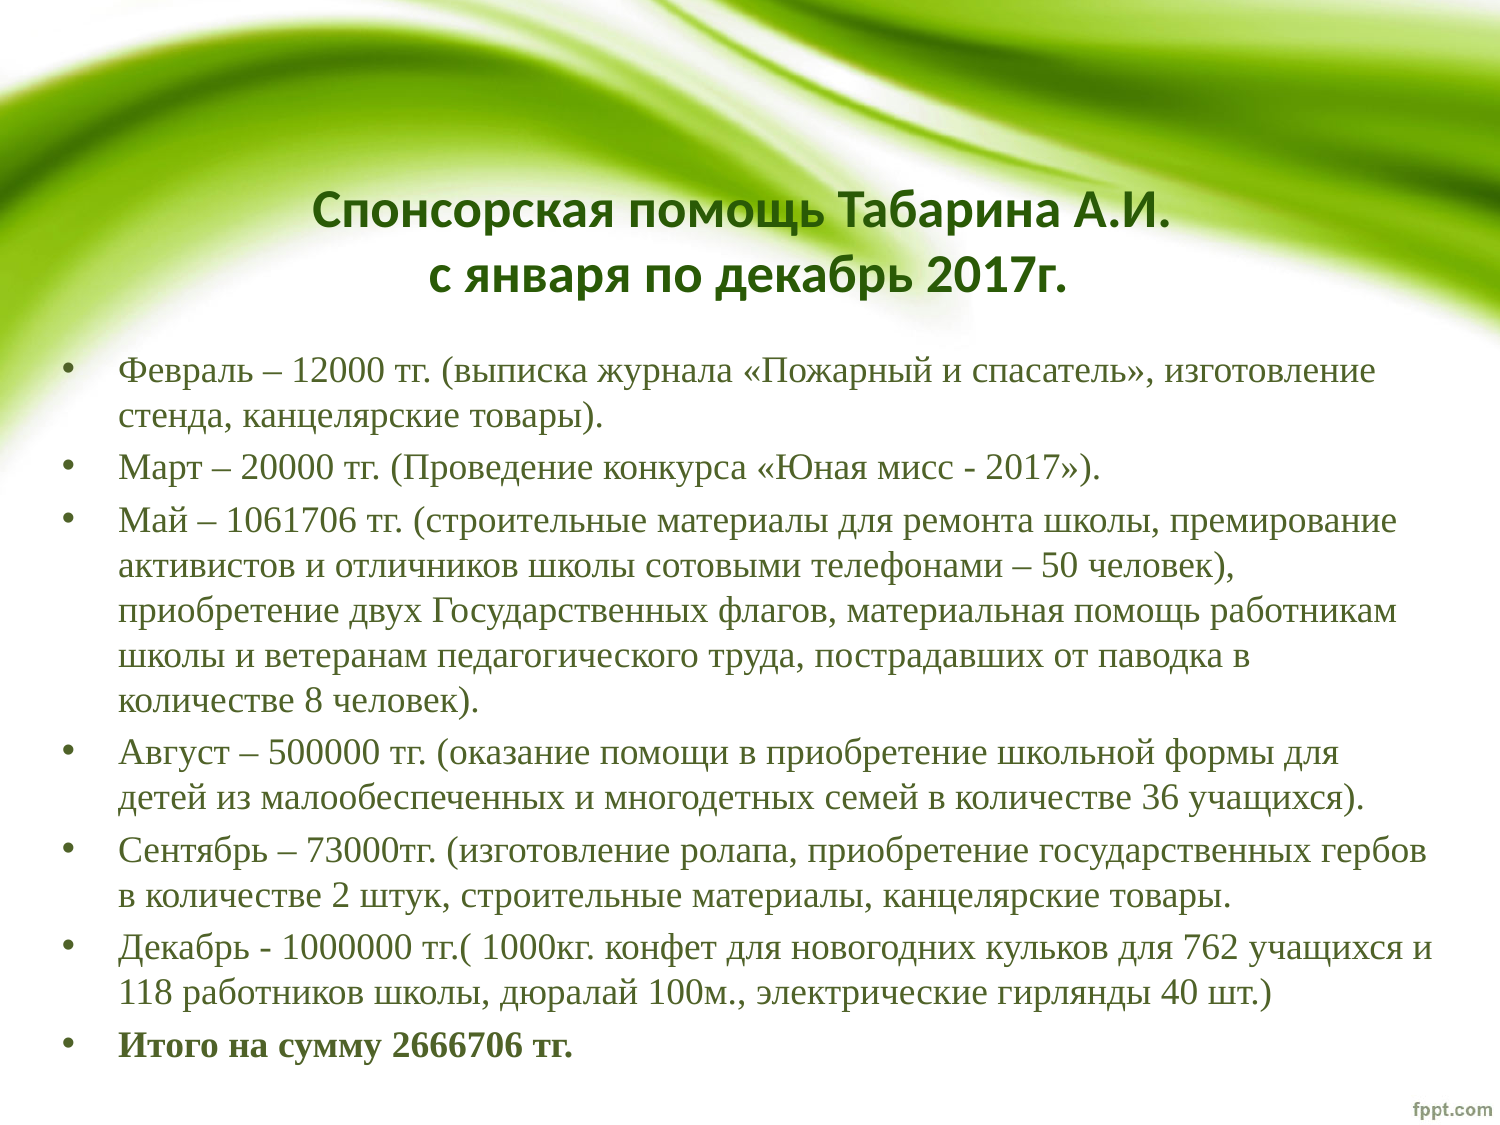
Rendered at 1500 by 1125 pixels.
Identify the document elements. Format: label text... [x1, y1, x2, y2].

title Спонсорская помощь Табарина А.И. с января по декабрь 2017г. [73, 164, 1424, 312]
picture [0, 0, 1500, 1125]
list Февраль – 12000 тг. (выписка журнала «Пожарный и спасатель», изготовление стенда, канцелярские товары). Март – 20000 тг. (Проведение конкурса «Юная мисс - 2017»). Май – 1061706 тг. (строительные материалы для ремонта школы, премирование активистов и отличников школы сотовыми телефонами – 50 человек), приобретение двух Государственных флагов, материальная помощь работникам школы и ветеранам педагогического труда, пострадавших от паводка в количестве 8 человек). Август – 500000 тг. (оказание помощи в приобретение школьной формы для детей из малообеспеченных и многодетных семей в количестве 36 учащихся). Сентябрь – 73000тг. (изготовление ролапа, приобретение государственных гербов в количестве 2 штук, строительные материалы, канцелярские товары. Декабрь - 1000000 тг.( 1000кг. конфет для новогодних кульков для 762 учащихся и 118 работников школы, дюралай 100м., электрические гирлянды 40 шт.) Итого на сумму 2666706 тг. [46, 337, 1454, 980]
